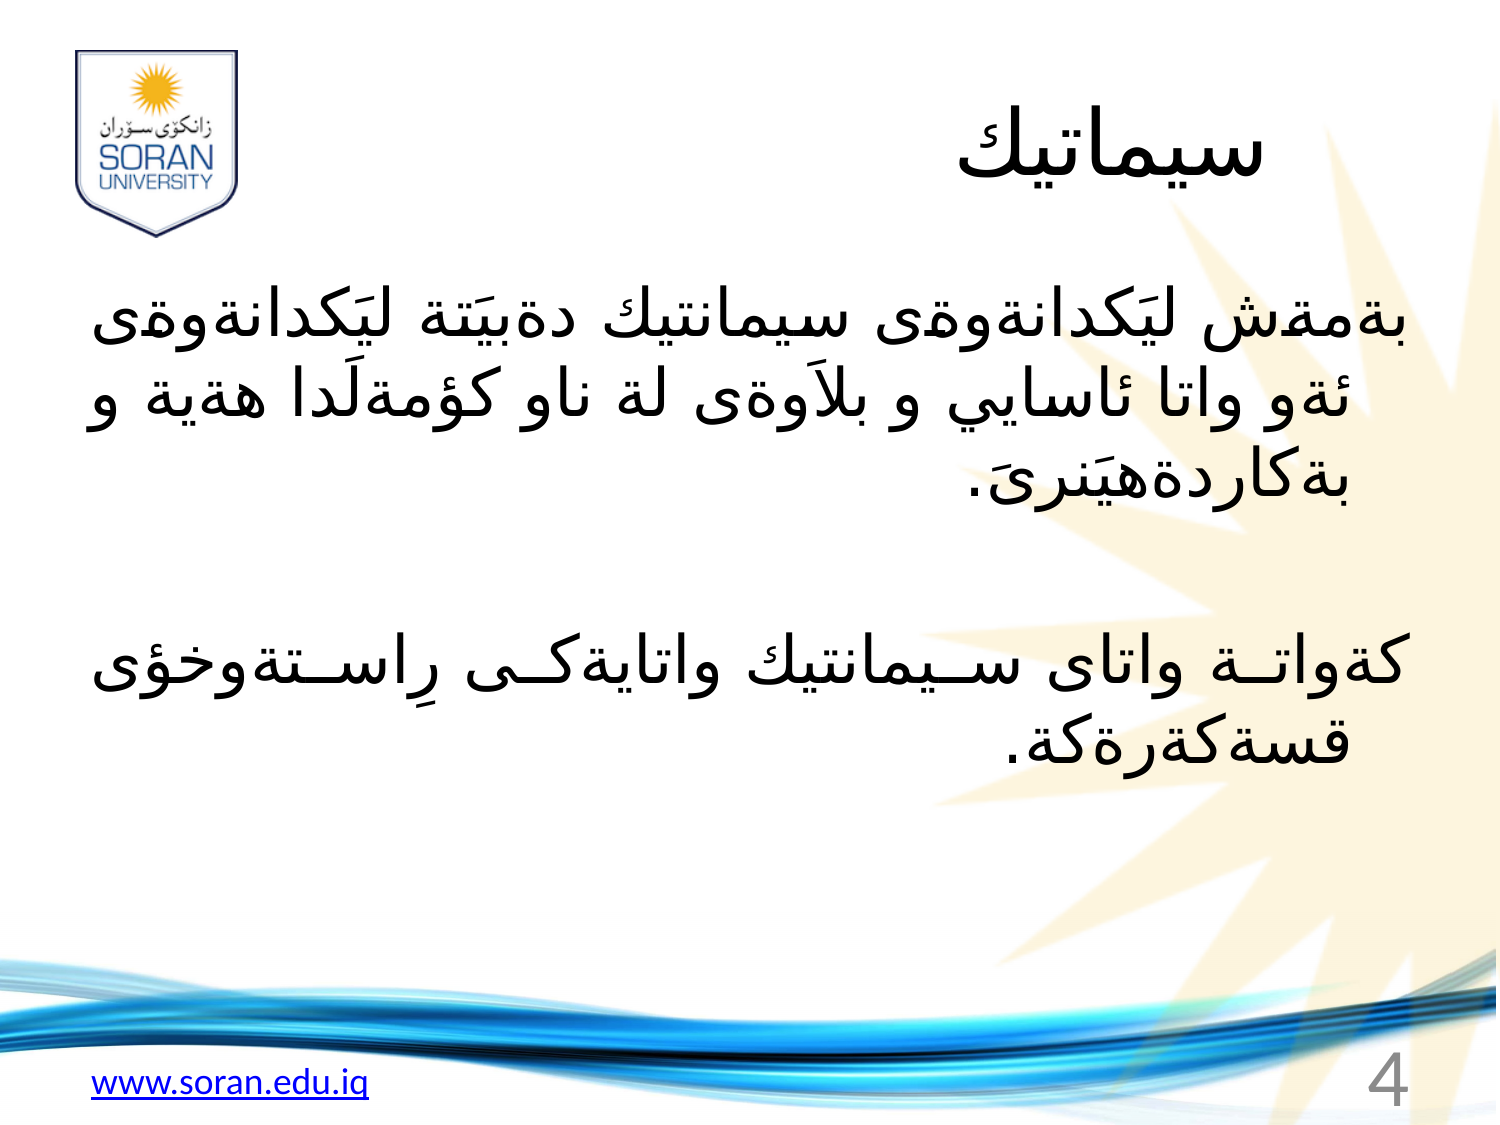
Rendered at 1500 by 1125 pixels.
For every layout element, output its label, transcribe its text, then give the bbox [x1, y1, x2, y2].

list بةمةش ليَكدانةوةى سيمانتيك دةبيَتة ليَكدانةوةى ئةو واتا ئاسايي و بلاَوةى لة ناو كؤمةلَدا هةية و بةكاردةهيَنرىَ. كةواتة واتاى سيمانتيك واتايةكى رِاستةوخؤى قسةكةرةكة. [75, 262, 1425, 1005]
picture [0, 99, 1500, 1125]
slide_number 4 [1074, 1042, 1425, 1103]
title سيماتيك [75, 45, 1425, 233]
picture [75, 233, 238, 238]
